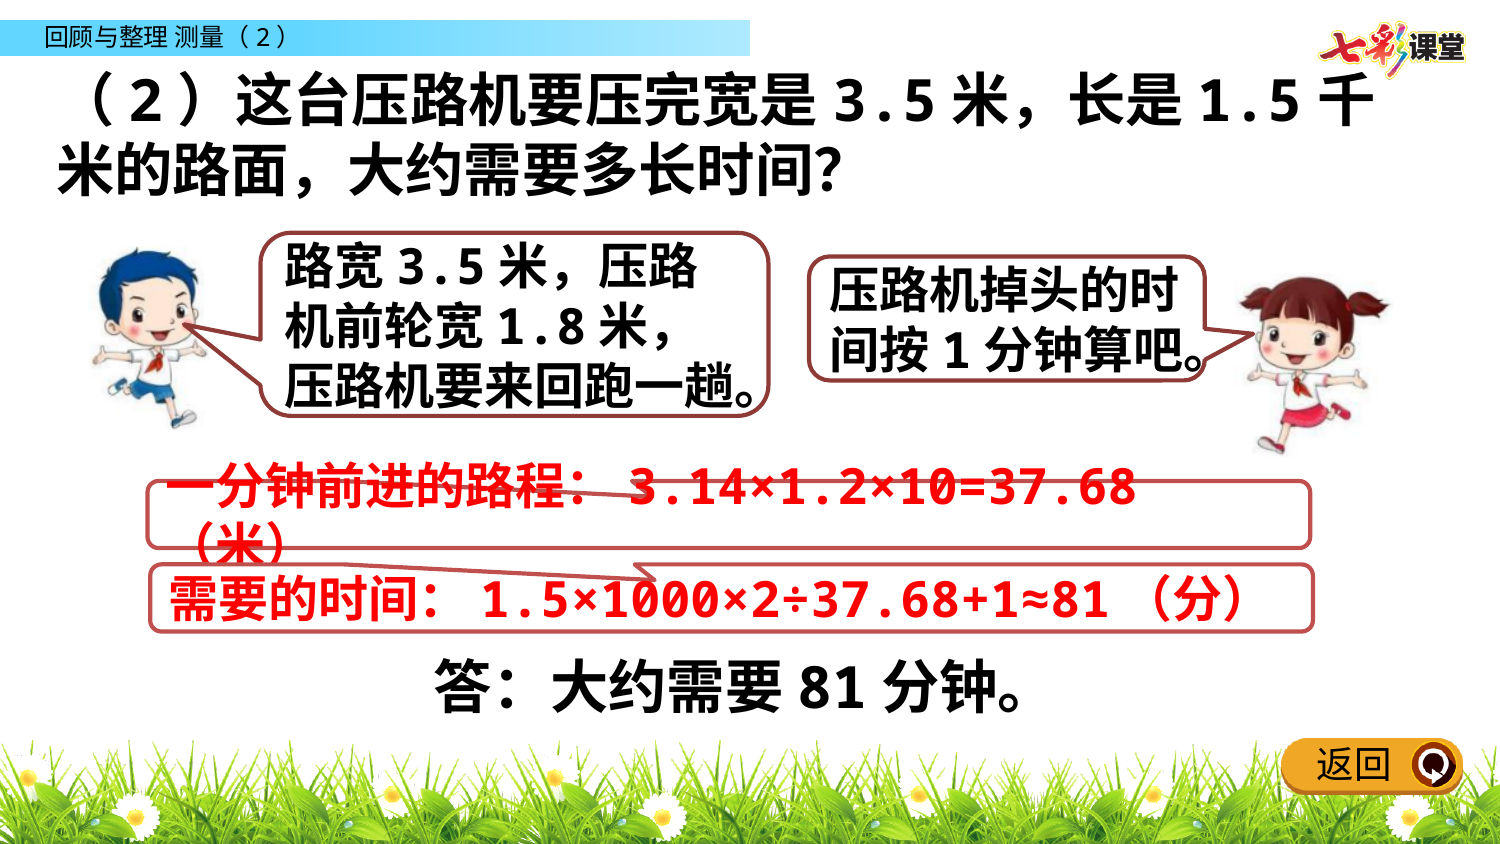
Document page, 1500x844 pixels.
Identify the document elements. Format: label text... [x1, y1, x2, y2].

picture [0, 740, 1500, 844]
picture [1234, 273, 1393, 458]
text_box （2）这台压路机要压完宽是3.5米，长是1.5千米的路面，大约需要多长时间？ [41, 55, 1412, 235]
text_box 一分钟前进的路程：3.14×1.2×10=37.68（米） [145, 478, 1313, 551]
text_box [1281, 733, 1464, 795]
text_box 需要的时间：1.5×1000×2÷37.68+1≈81（分） [148, 562, 1316, 634]
picture [88, 245, 210, 432]
picture [1316, 20, 1468, 80]
text_box 路宽3.5米，压路机前轮宽1.8米，压路机要来回跑一趟。 [214, 230, 771, 418]
text_box 答：大约需要81分钟。 [419, 643, 1034, 728]
text_box 压路机掉头的时间按1分钟算吧。 [806, 254, 1228, 383]
